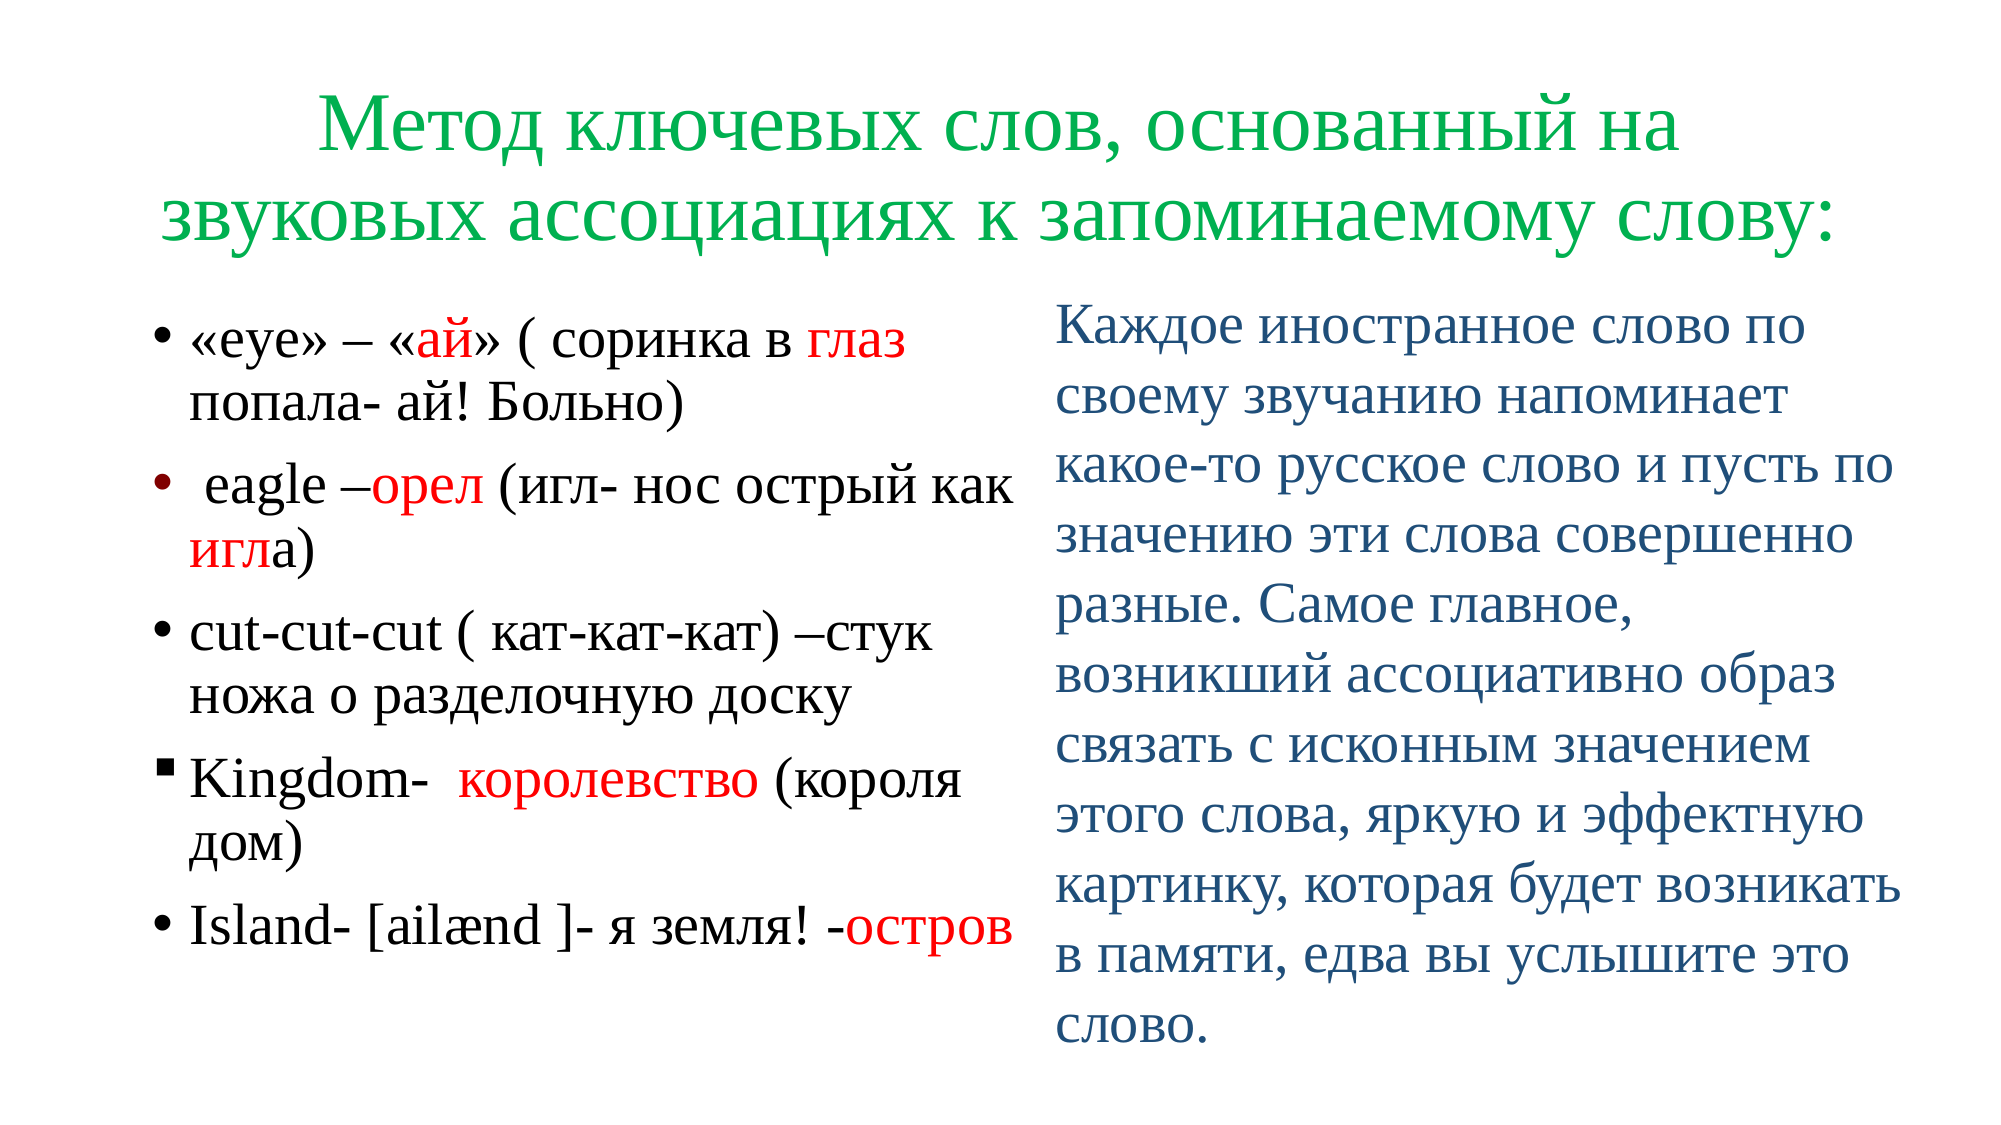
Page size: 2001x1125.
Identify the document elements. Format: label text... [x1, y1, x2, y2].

title Метод ключевых слов, основанный на звуковых ассоциациях к запоминаемому слову: [137, 59, 1863, 278]
text_box Каждое иностранное слово по своему звучанию напоминает какое-то русское слово и пусть по значению эти слова совершенно разные. Самое главное, возникший ассоциативно образ связать с исконным значением этого слова, яркую и эффектную картинку, которая будет возникать в памяти, едва вы услышите это слово. [1040, 277, 1925, 1062]
list «eye» – «ай» ( соринка в глаз попала- ай! Больно) eagle –орел (игл- нос острый как игла) cut-cut-cut ( кат-кат-кат) –стук ножа о разделочную доску Kingdom- королевство (короля дом) Island- [ailænd ]- я земля! -остров [137, 299, 1040, 1014]
